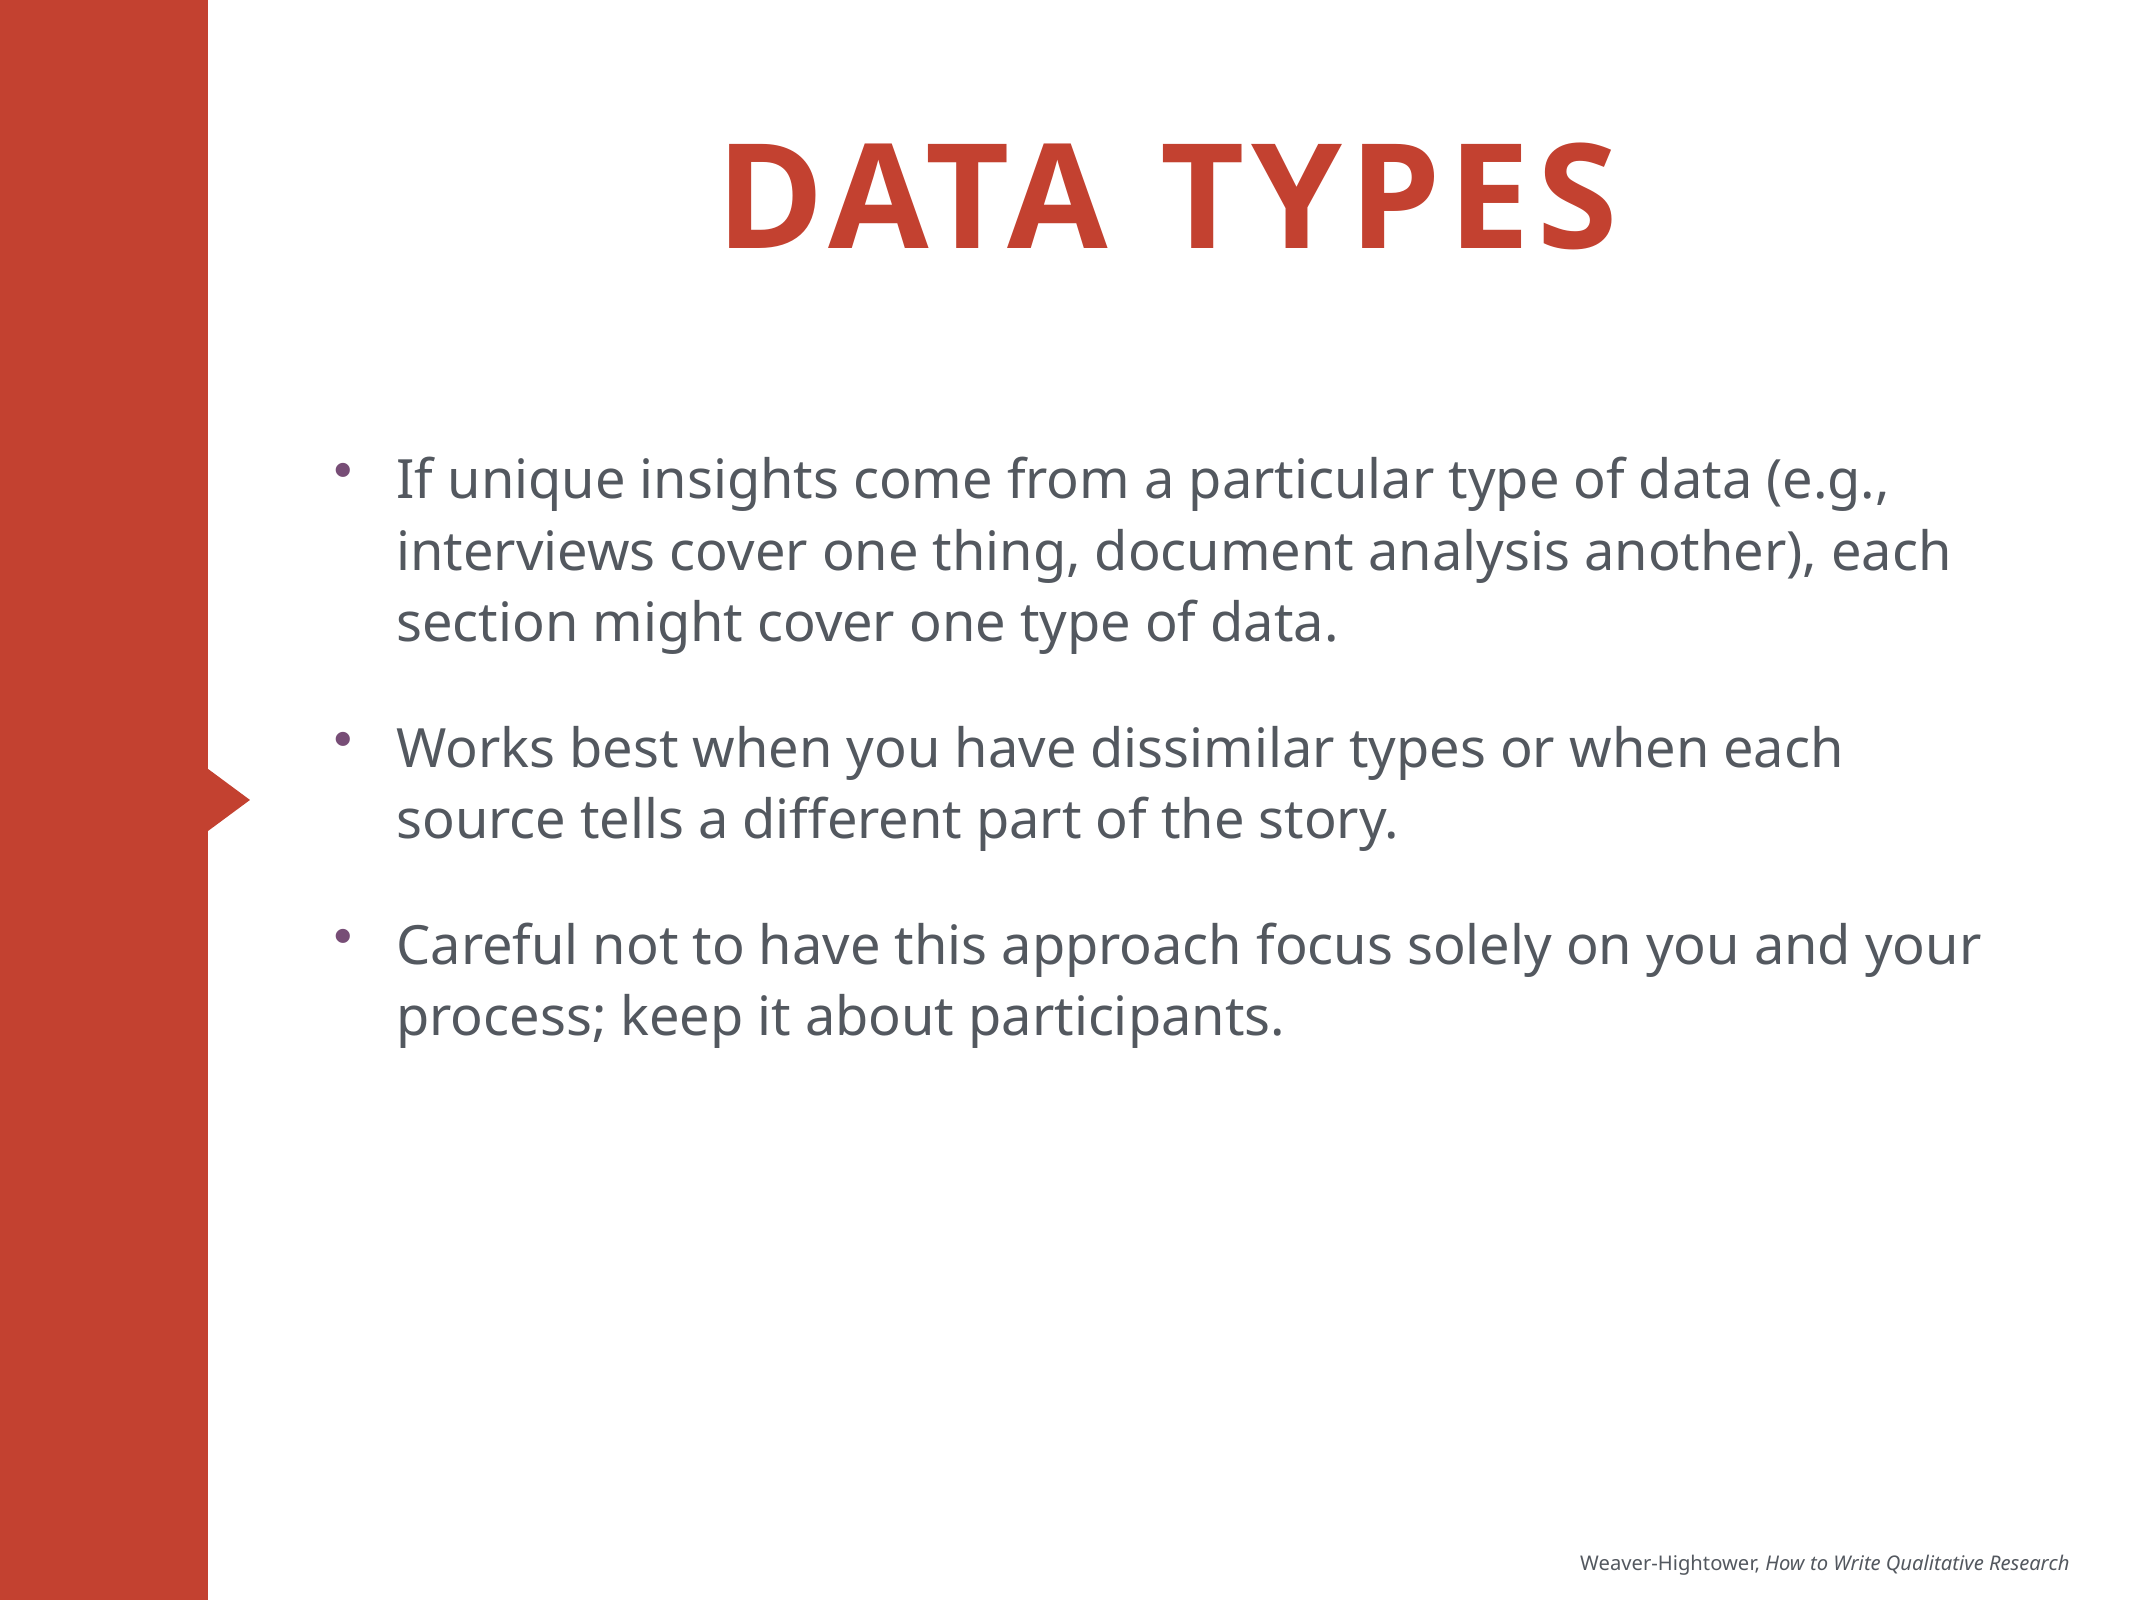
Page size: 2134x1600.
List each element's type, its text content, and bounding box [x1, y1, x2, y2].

title Data types [333, 8, 2002, 406]
list If unique insights come from a particular type of data (e.g., interviews cover one thing, document analysis another), each section might cover one type of data. Works best when you have dissimilar types or when each source tells a different part of the story. Careful not to have this approach focus solely on you and your process; keep it about participants. [333, 437, 2002, 1386]
